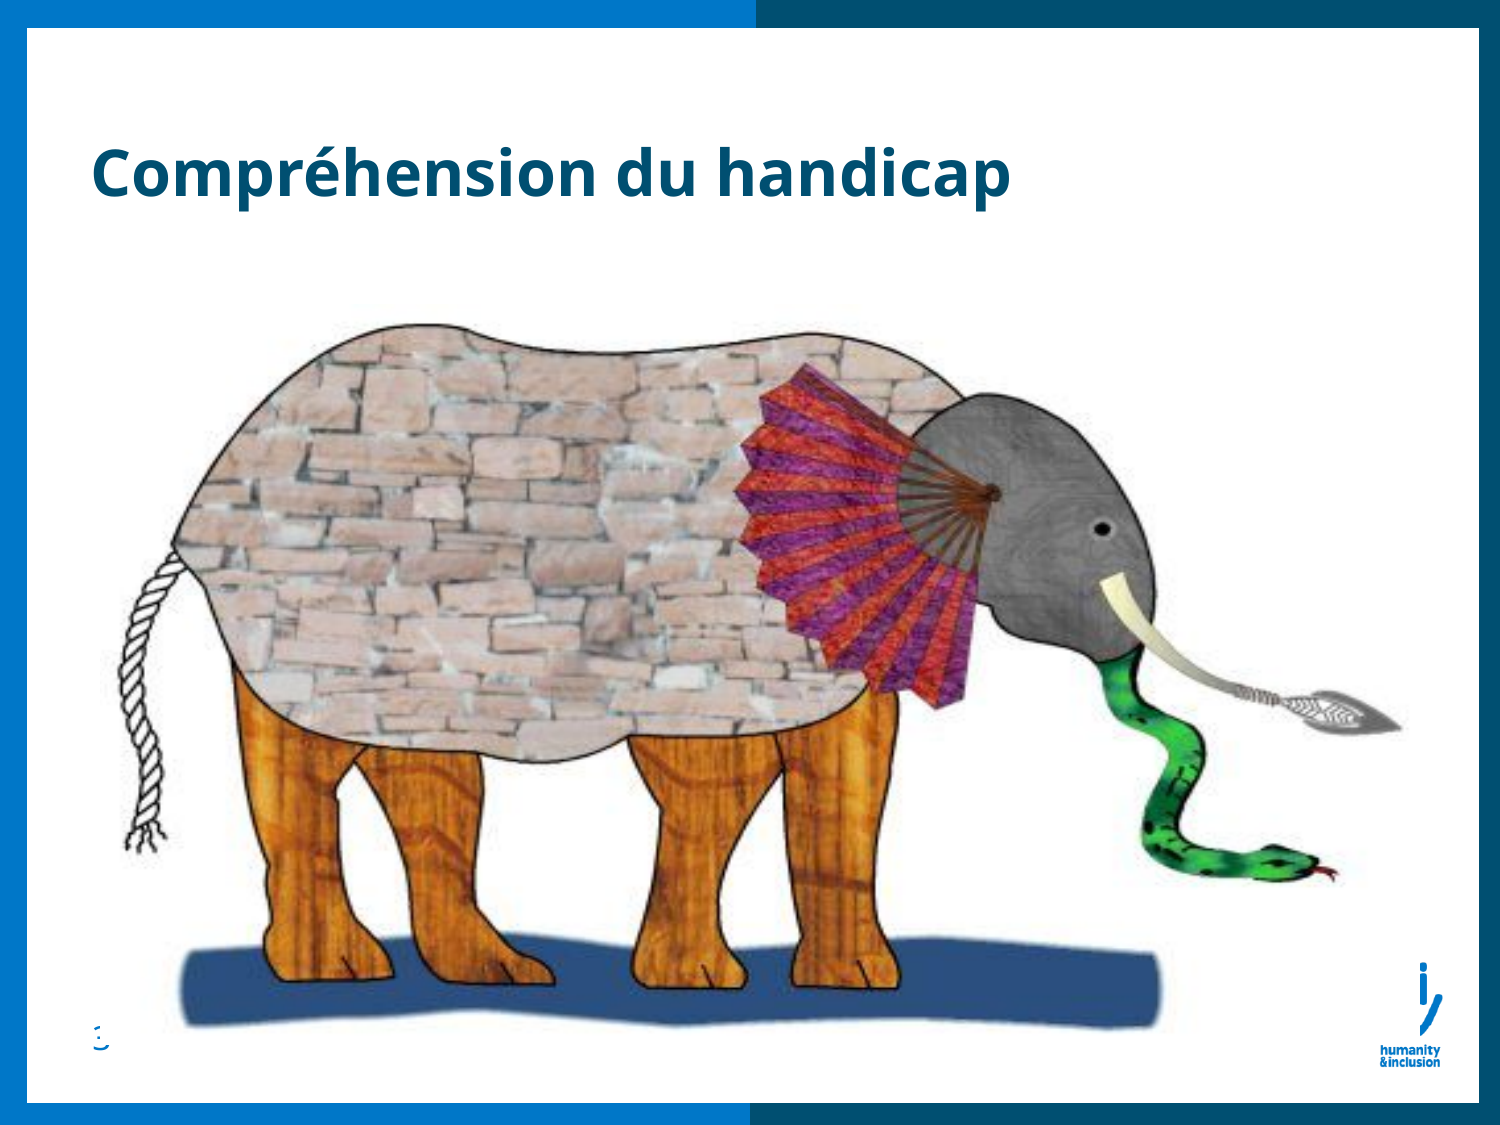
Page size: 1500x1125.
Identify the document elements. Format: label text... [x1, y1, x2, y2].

slide_number 3 [80, 1011, 431, 1072]
picture [1369, 942, 1451, 1078]
title Compréhension du handicap [78, 80, 1420, 262]
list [100, 303, 1420, 1045]
